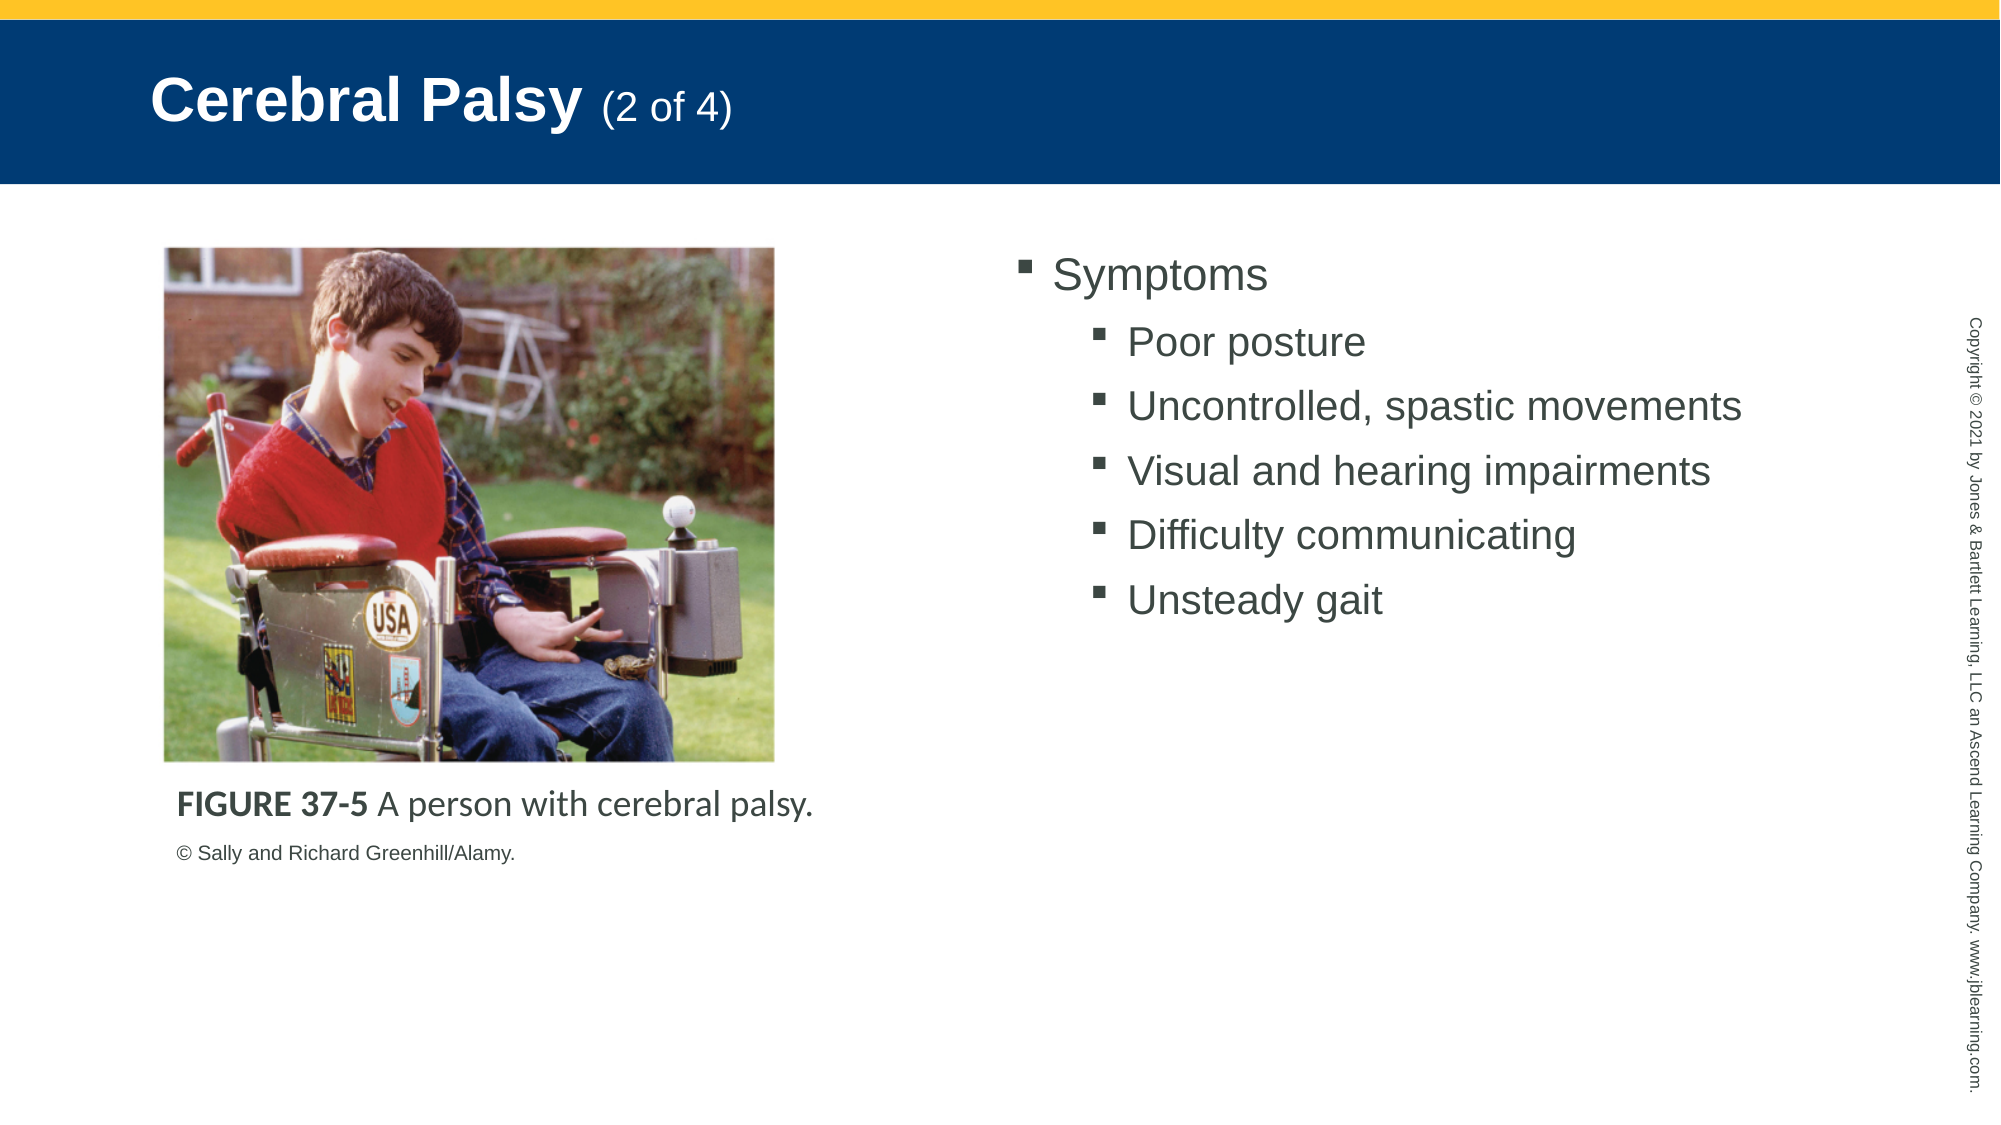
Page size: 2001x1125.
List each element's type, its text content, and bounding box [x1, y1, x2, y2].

title Cerebral Palsy (2 of 4) [0, 19, 2000, 185]
text_box FIGURE 37-5 A person with cerebral palsy. [162, 771, 830, 831]
list Symptoms Poor posture Uncontrolled, spastic movements Visual and hearing impairments Difficulty communicating Unsteady gait [999, 237, 1850, 1025]
picture [158, 238, 781, 769]
text_box © Sally and Richard Greenhill/Alamy. [161, 831, 531, 872]
